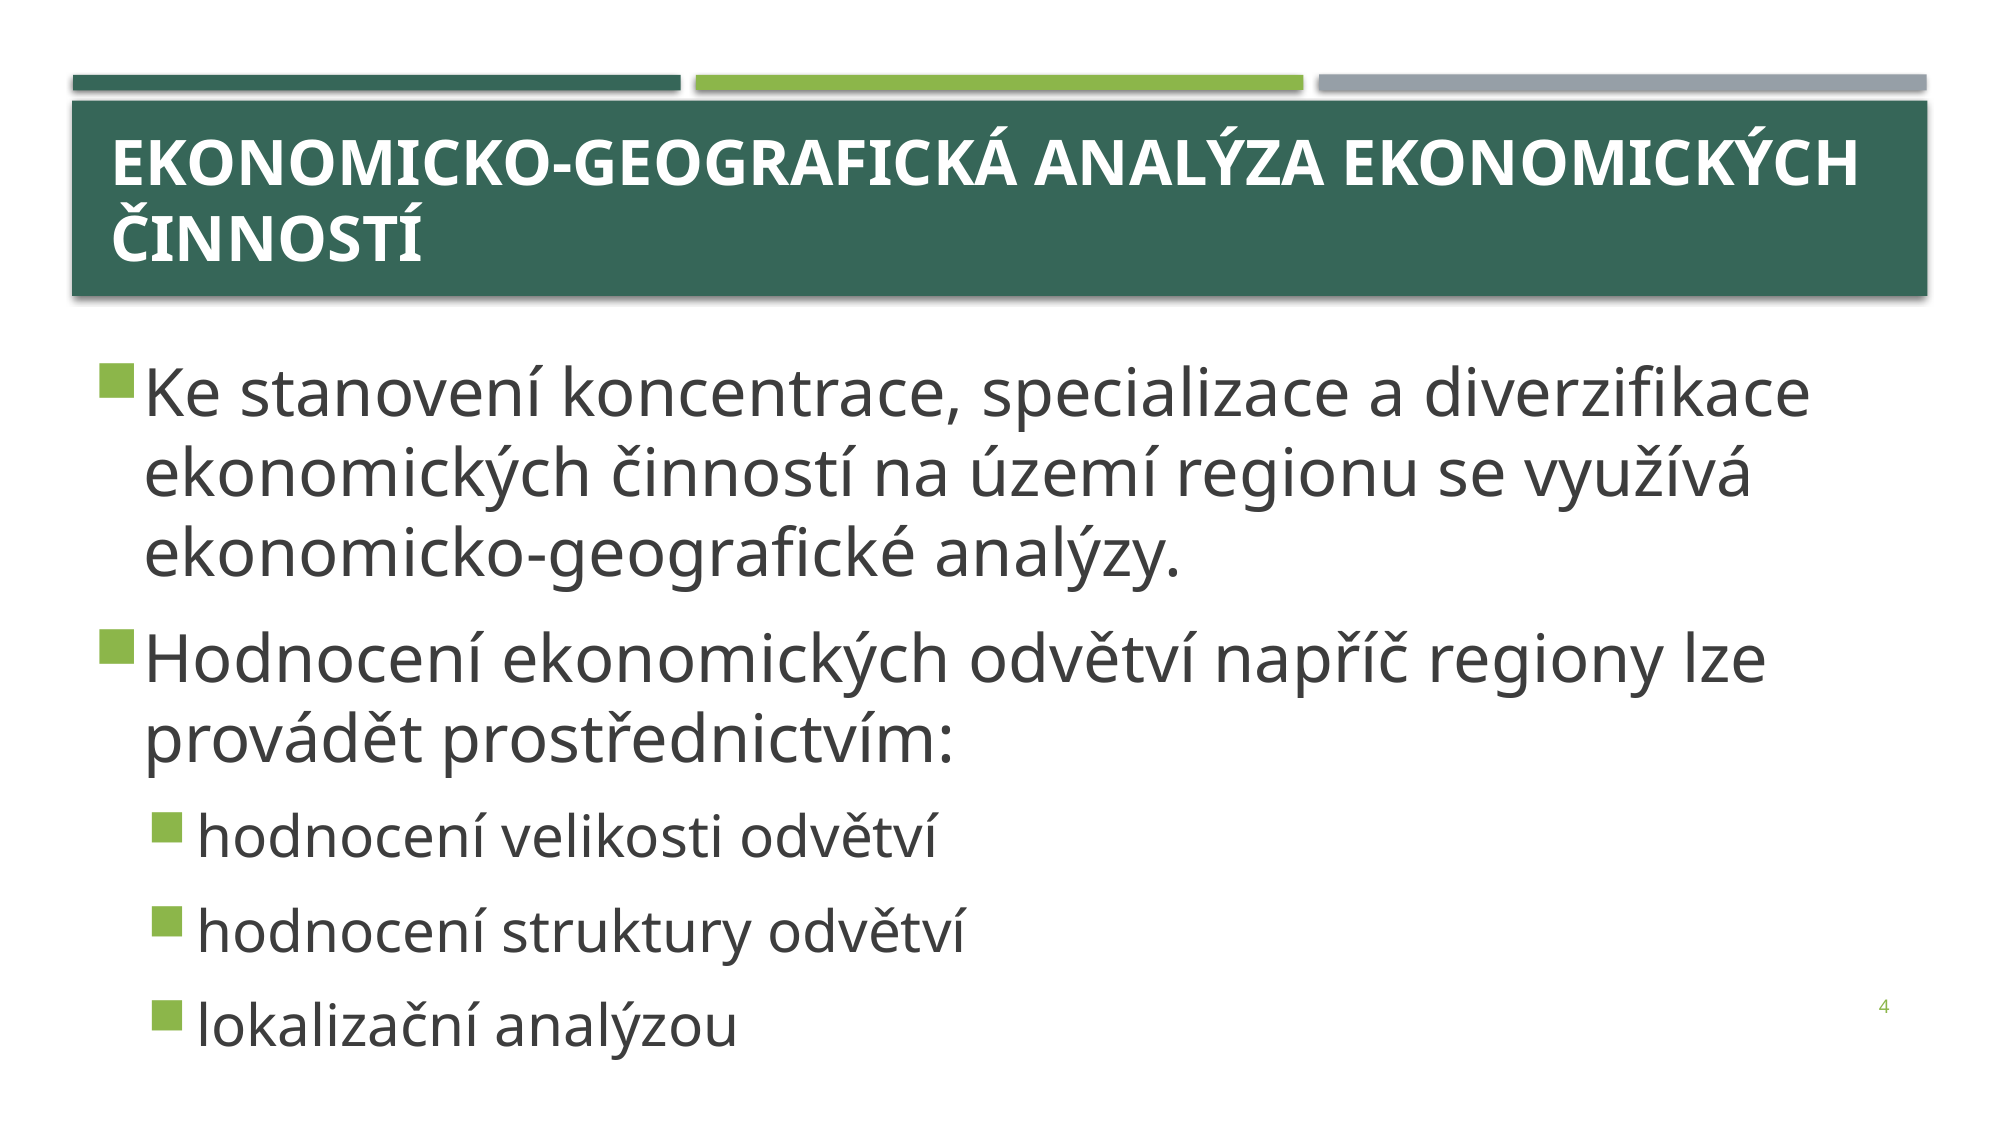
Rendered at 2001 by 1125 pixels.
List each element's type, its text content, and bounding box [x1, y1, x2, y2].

title ekonomicko-geografická analýza ekonomických činností [95, 115, 1905, 282]
slide_number 4 [1732, 977, 1905, 1037]
list Ke stanovení koncentrace, specializace a diverzifikace ekonomických činností na území regionu se využívá ekonomicko-geografické analýzy. Hodnocení ekonomických odvětví napříč regiony lze provádět prostřednictvím: hodnocení velikosti odvětví hodnocení struktury odvětví lokalizační analýzou [78, 299, 1925, 1107]
